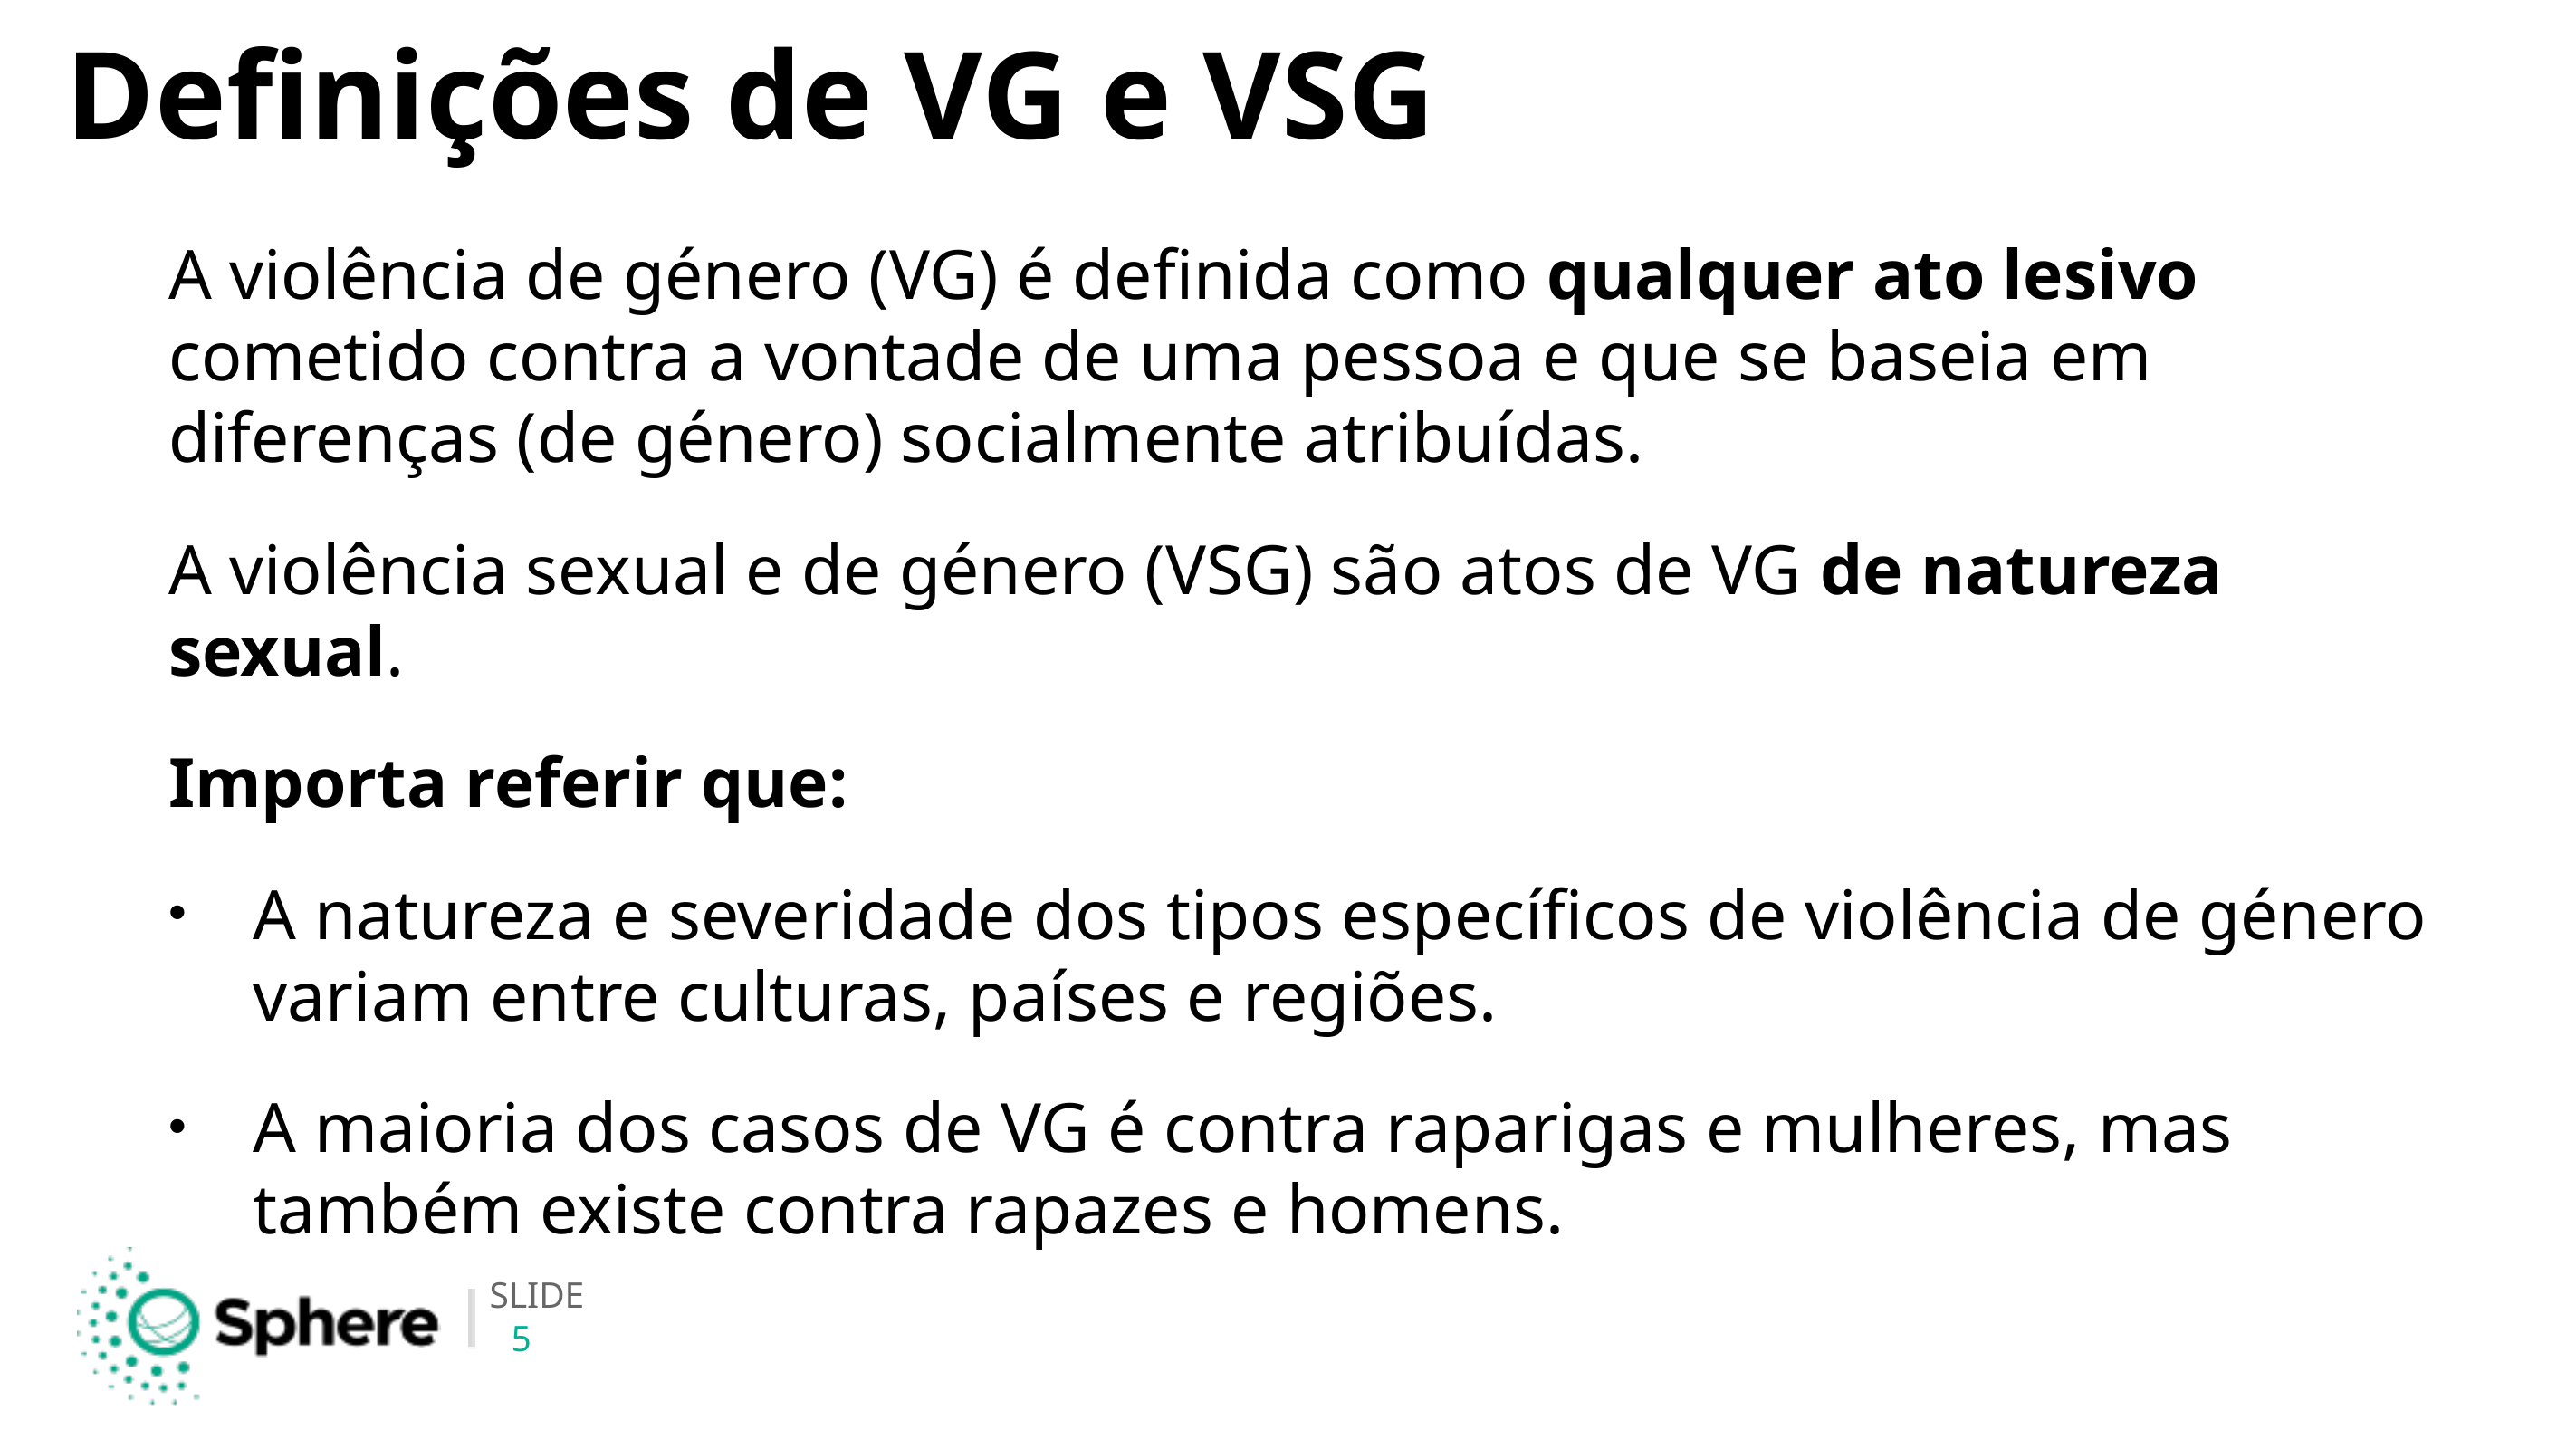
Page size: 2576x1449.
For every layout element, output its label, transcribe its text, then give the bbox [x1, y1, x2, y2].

slide_number 5 [503, 1308, 540, 1367]
title Definições de VG e VSG [57, 10, 2375, 179]
picture [468, 1289, 479, 1349]
picture [77, 1247, 441, 1407]
list A violência de género (VG) é definida como qualquer ato lesivo cometido contra a vontade de uma pessoa e que se baseia em diferenças (de género) socialmente atribuídas. A violência sexual e de género (VSG) são atos de VG de natureza sexual. Importa referir que: A natureza e severidade dos tipos específicos de violência de género variam entre culturas, países e regiões. A maioria dos casos de VG é contra raparigas e mulheres, mas também existe contra rapazes e homens. [160, 223, 2477, 1265]
